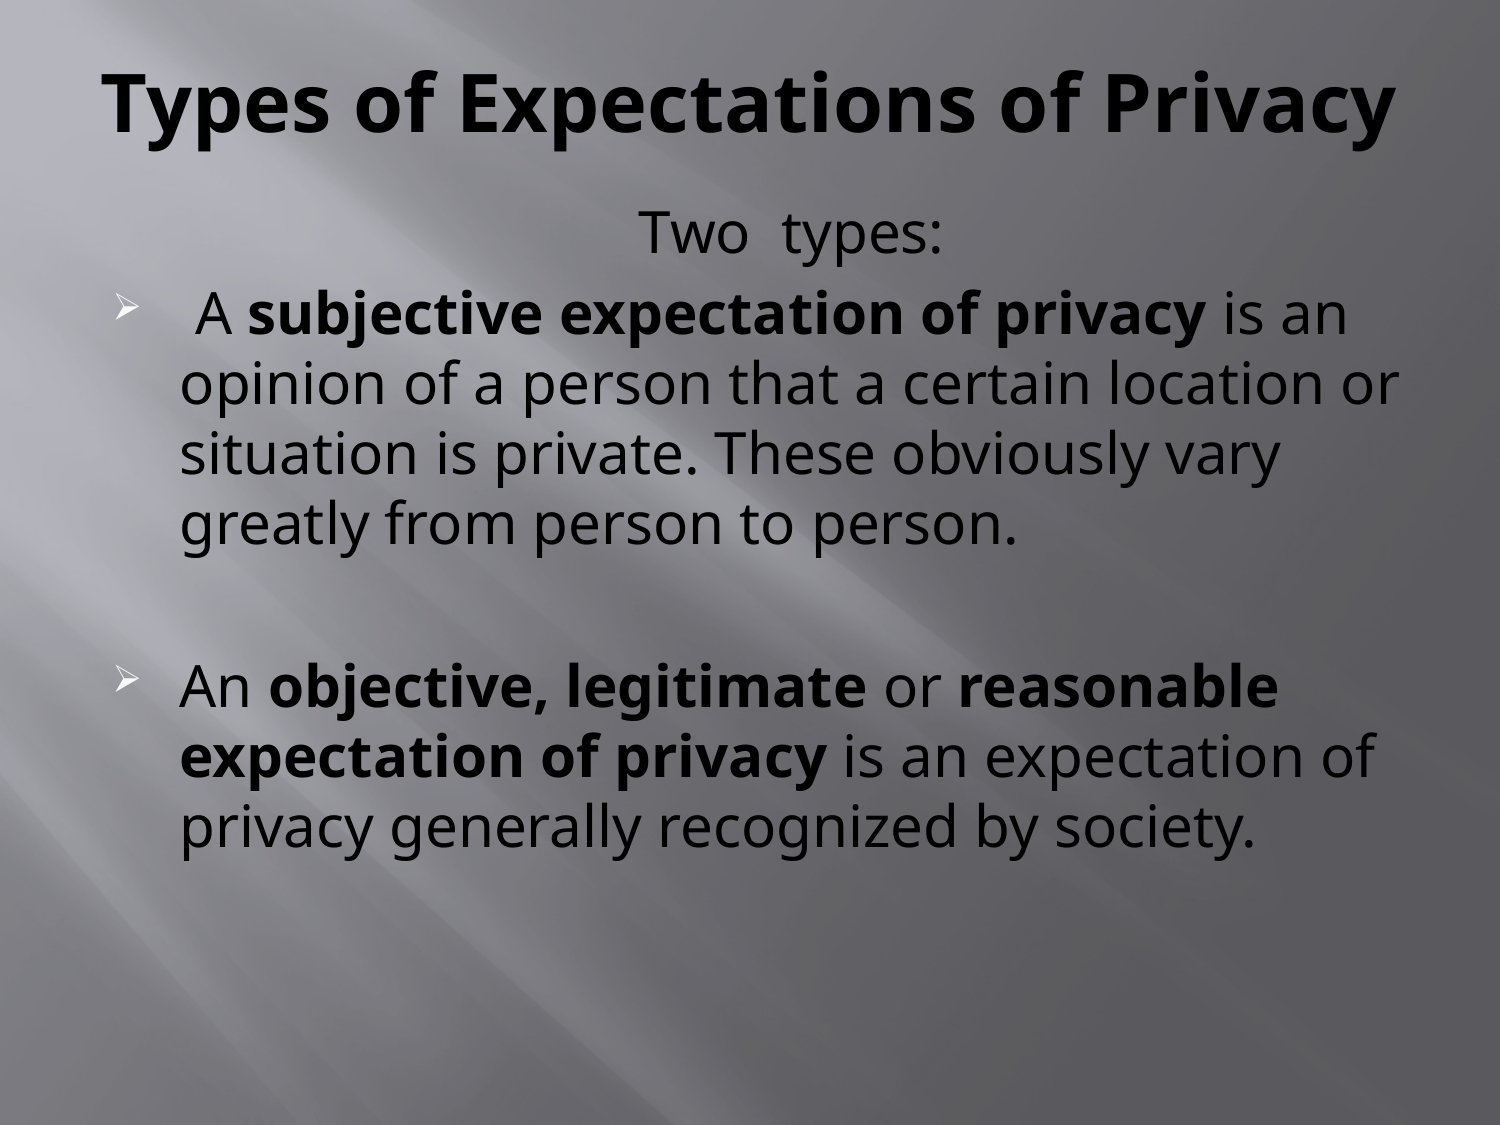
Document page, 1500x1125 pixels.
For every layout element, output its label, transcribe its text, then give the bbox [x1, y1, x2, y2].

list Two types: A subjective expectation of privacy is an opinion of a person that a certain location or situation is private. These obviously vary greatly from person to person. An objective, legitimate or reasonable expectation of privacy is an expectation of privacy generally recognized by society. [75, 187, 1425, 1035]
title Types of Expectations of Privacy [75, 0, 1425, 187]
